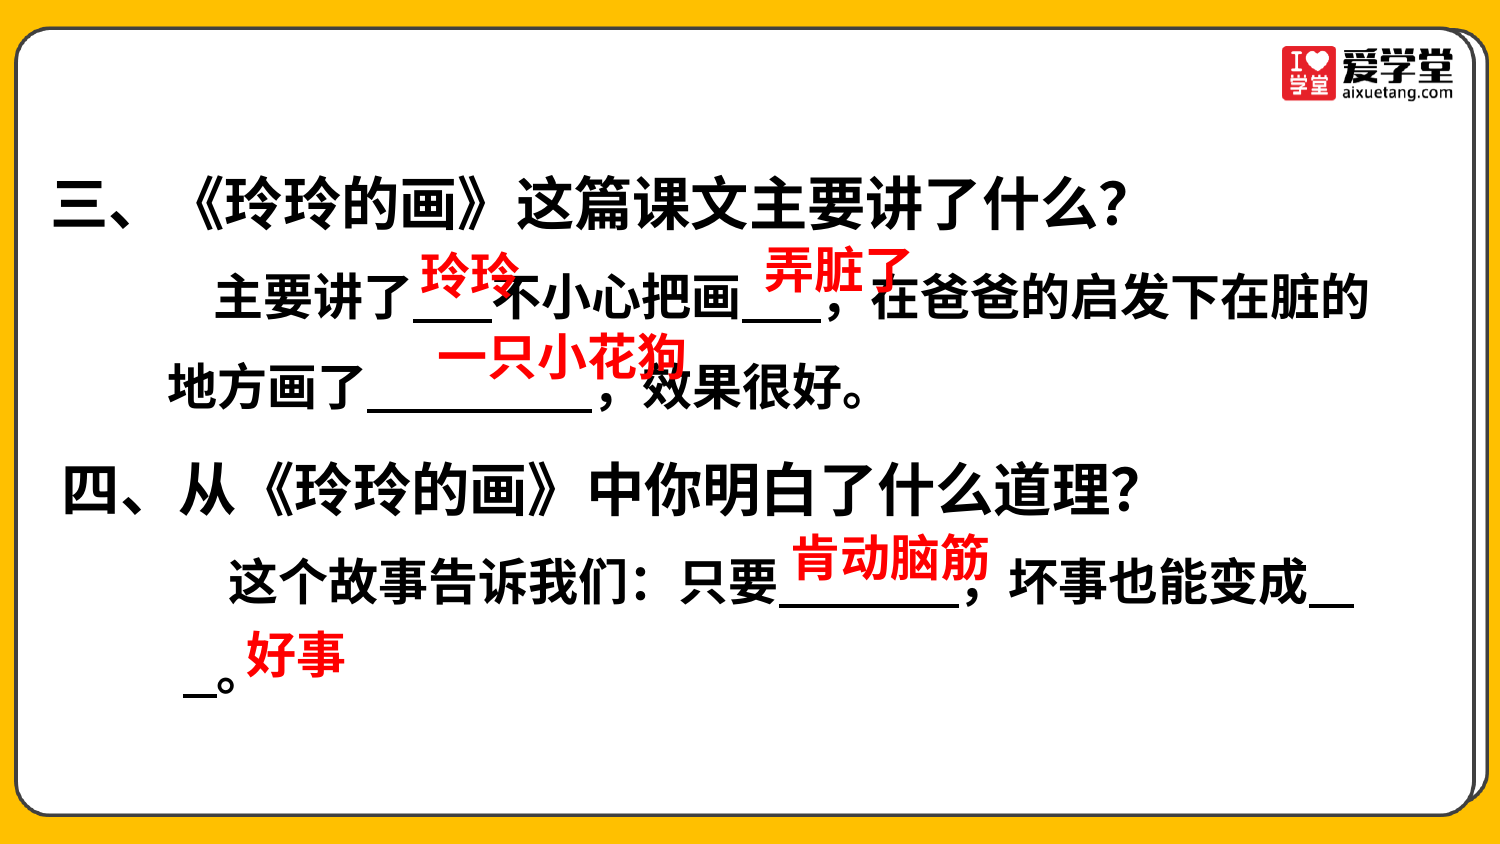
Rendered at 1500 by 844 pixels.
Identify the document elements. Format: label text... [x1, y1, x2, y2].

picture [1391, 245, 1500, 411]
text_box 主要讲了 不小心把画 ，在爸爸的启发下在脏的地方画了 ，效果很好。 [152, 228, 1391, 411]
text_box 一只小花狗 [422, 318, 703, 394]
picture [0, 0, 1500, 844]
text_box 玲玲 [405, 237, 536, 313]
text_box 三、《玲玲的画》这篇课文主要讲了什么？ [35, 124, 1500, 245]
text_box 四、从《玲玲的画》中你明白了什么道理？ [47, 411, 1500, 531]
text_box 弄脏了 [749, 231, 930, 306]
text_box 好事 [232, 616, 362, 692]
text_box 肯动脑筋 [775, 518, 1006, 594]
text_box 这个故事告诉我们：只要 ，坏事也能变成 。 [168, 512, 1370, 708]
